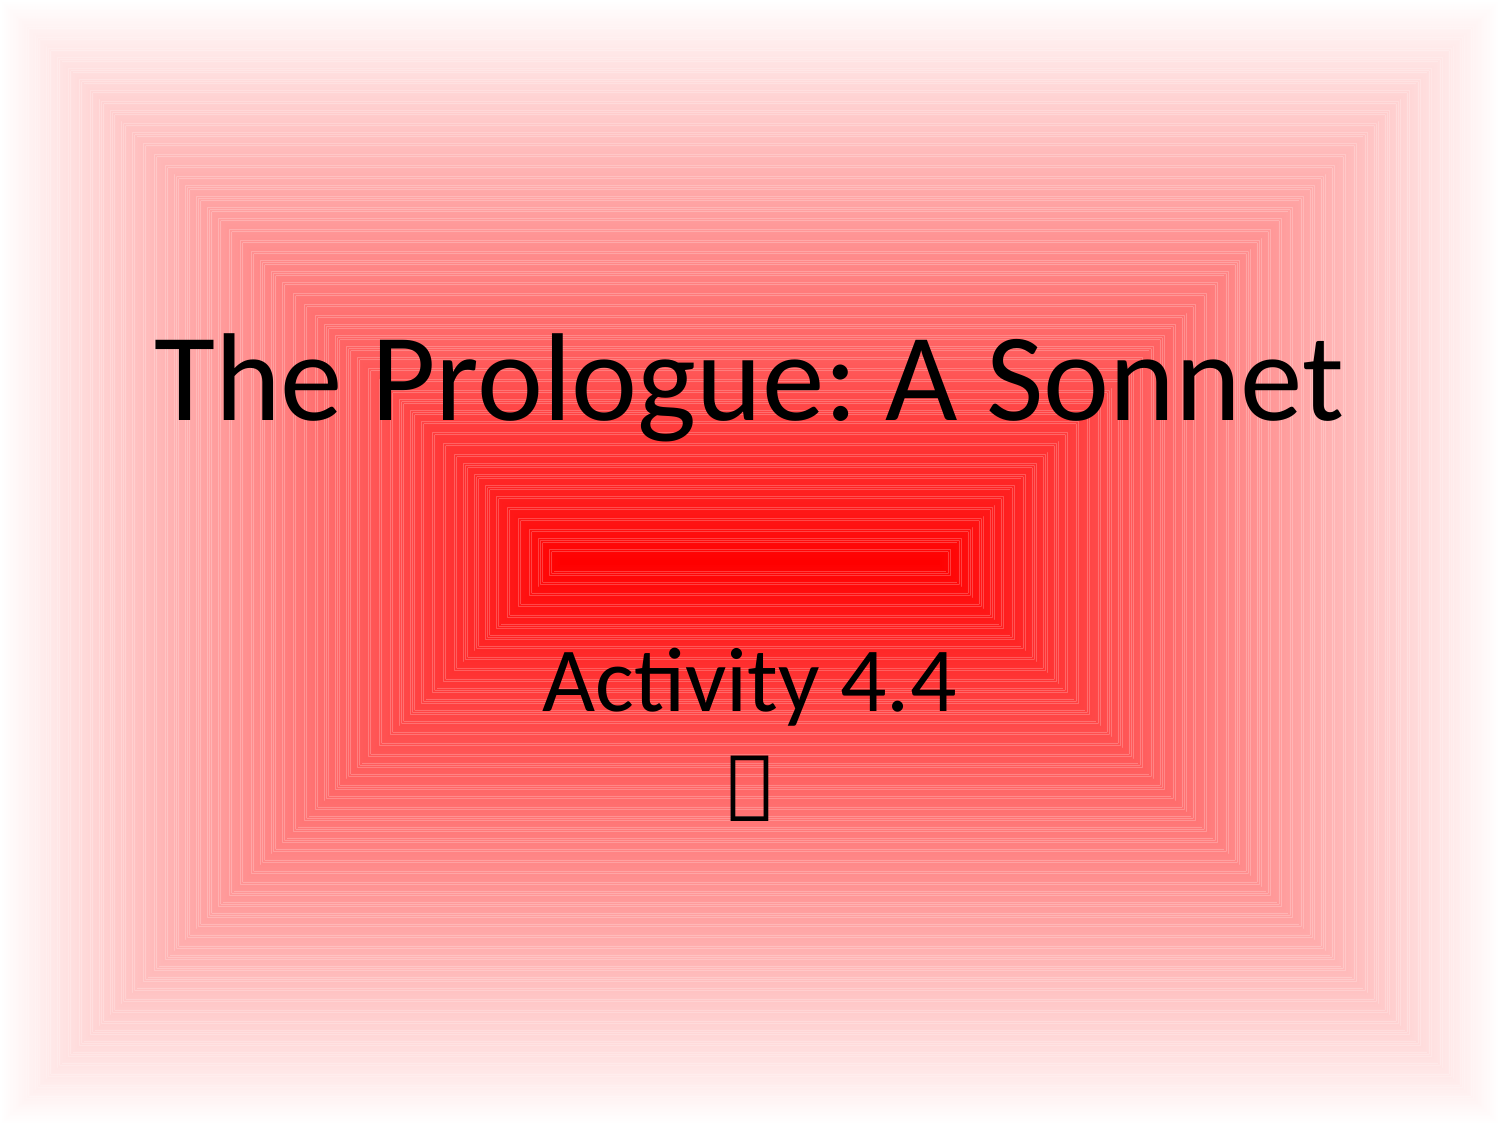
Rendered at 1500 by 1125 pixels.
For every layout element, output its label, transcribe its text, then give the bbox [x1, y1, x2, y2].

title The Prologue: A Sonnet [112, 249, 1388, 492]
text_box Activity 4.4  [112, 608, 1388, 850]
